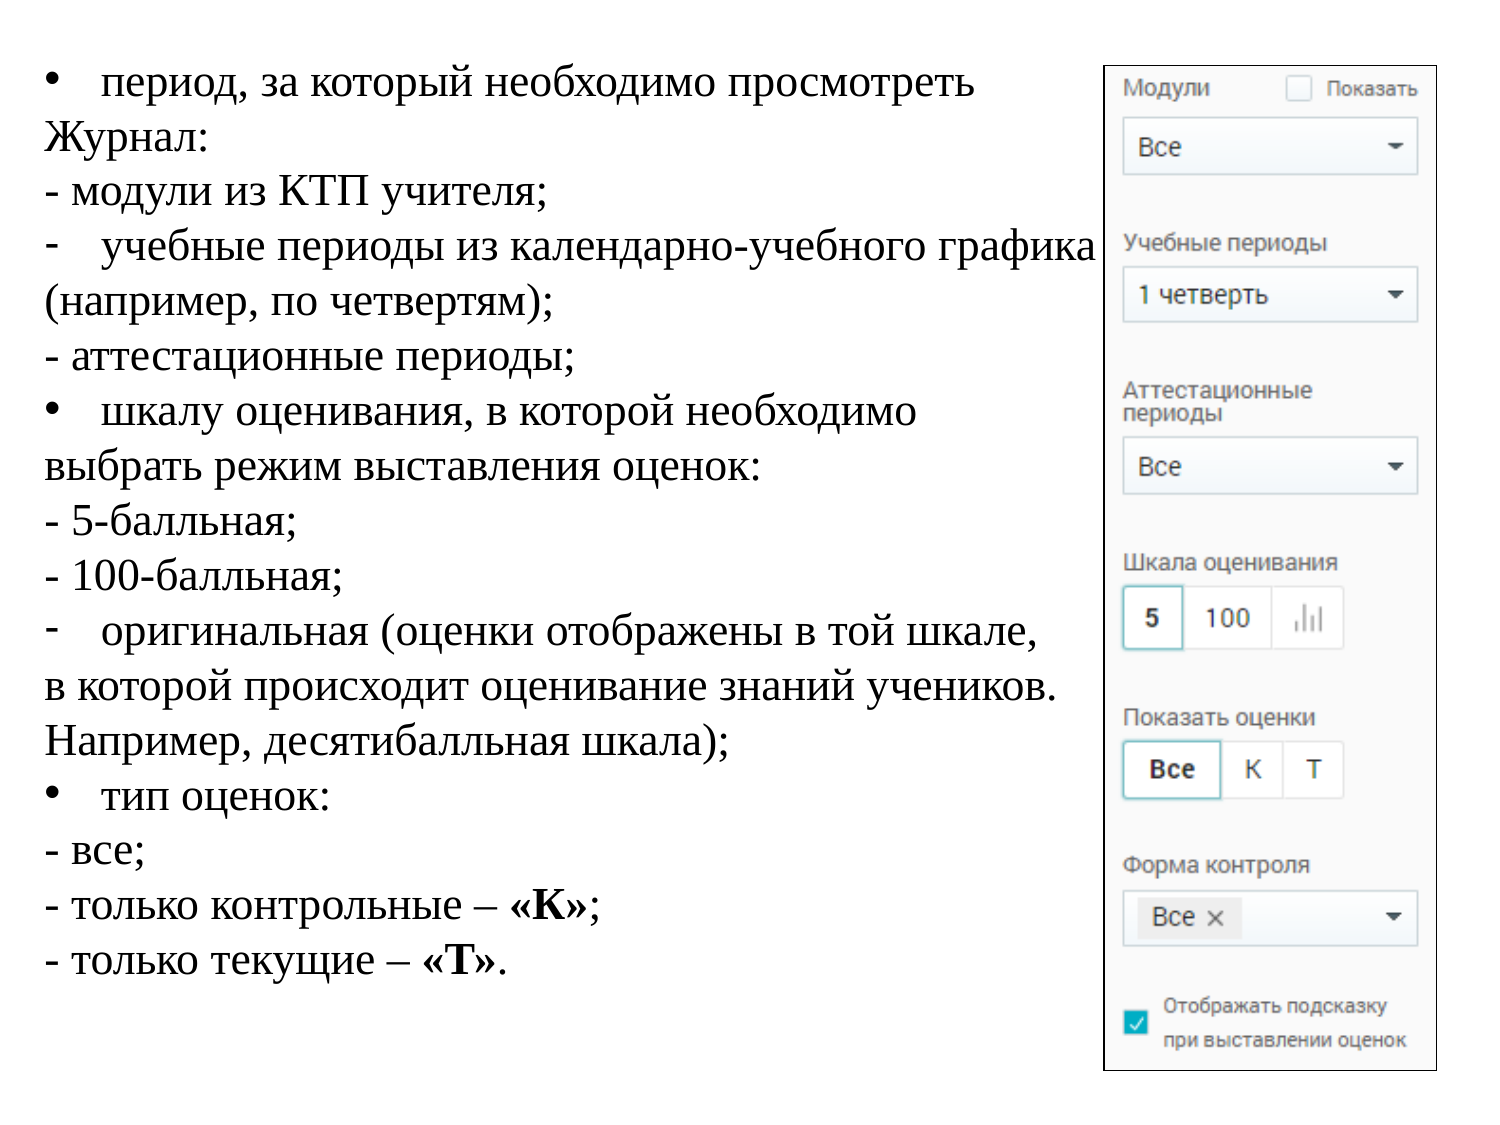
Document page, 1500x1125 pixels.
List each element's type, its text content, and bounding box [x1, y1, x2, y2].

picture [1104, 66, 1436, 1071]
list период, за который необходимо просмотреть Журнал: - модули из КТП учителя; учебные периоды из календарно-учебного графика (например, по четвертям); - аттестационные периоды; шкалу оценивания, в которой необходимо выбрать режим выставления оценок: - 5-балльная; - 100-балльная; оригинальная (оценки отображены в той шкале, в которой происходит оценивание знаний учеников. Например, десятибалльная шкала); тип оценок: - все; - только контрольные – «К»; - только текущие – «Т». [29, 42, 1471, 1071]
